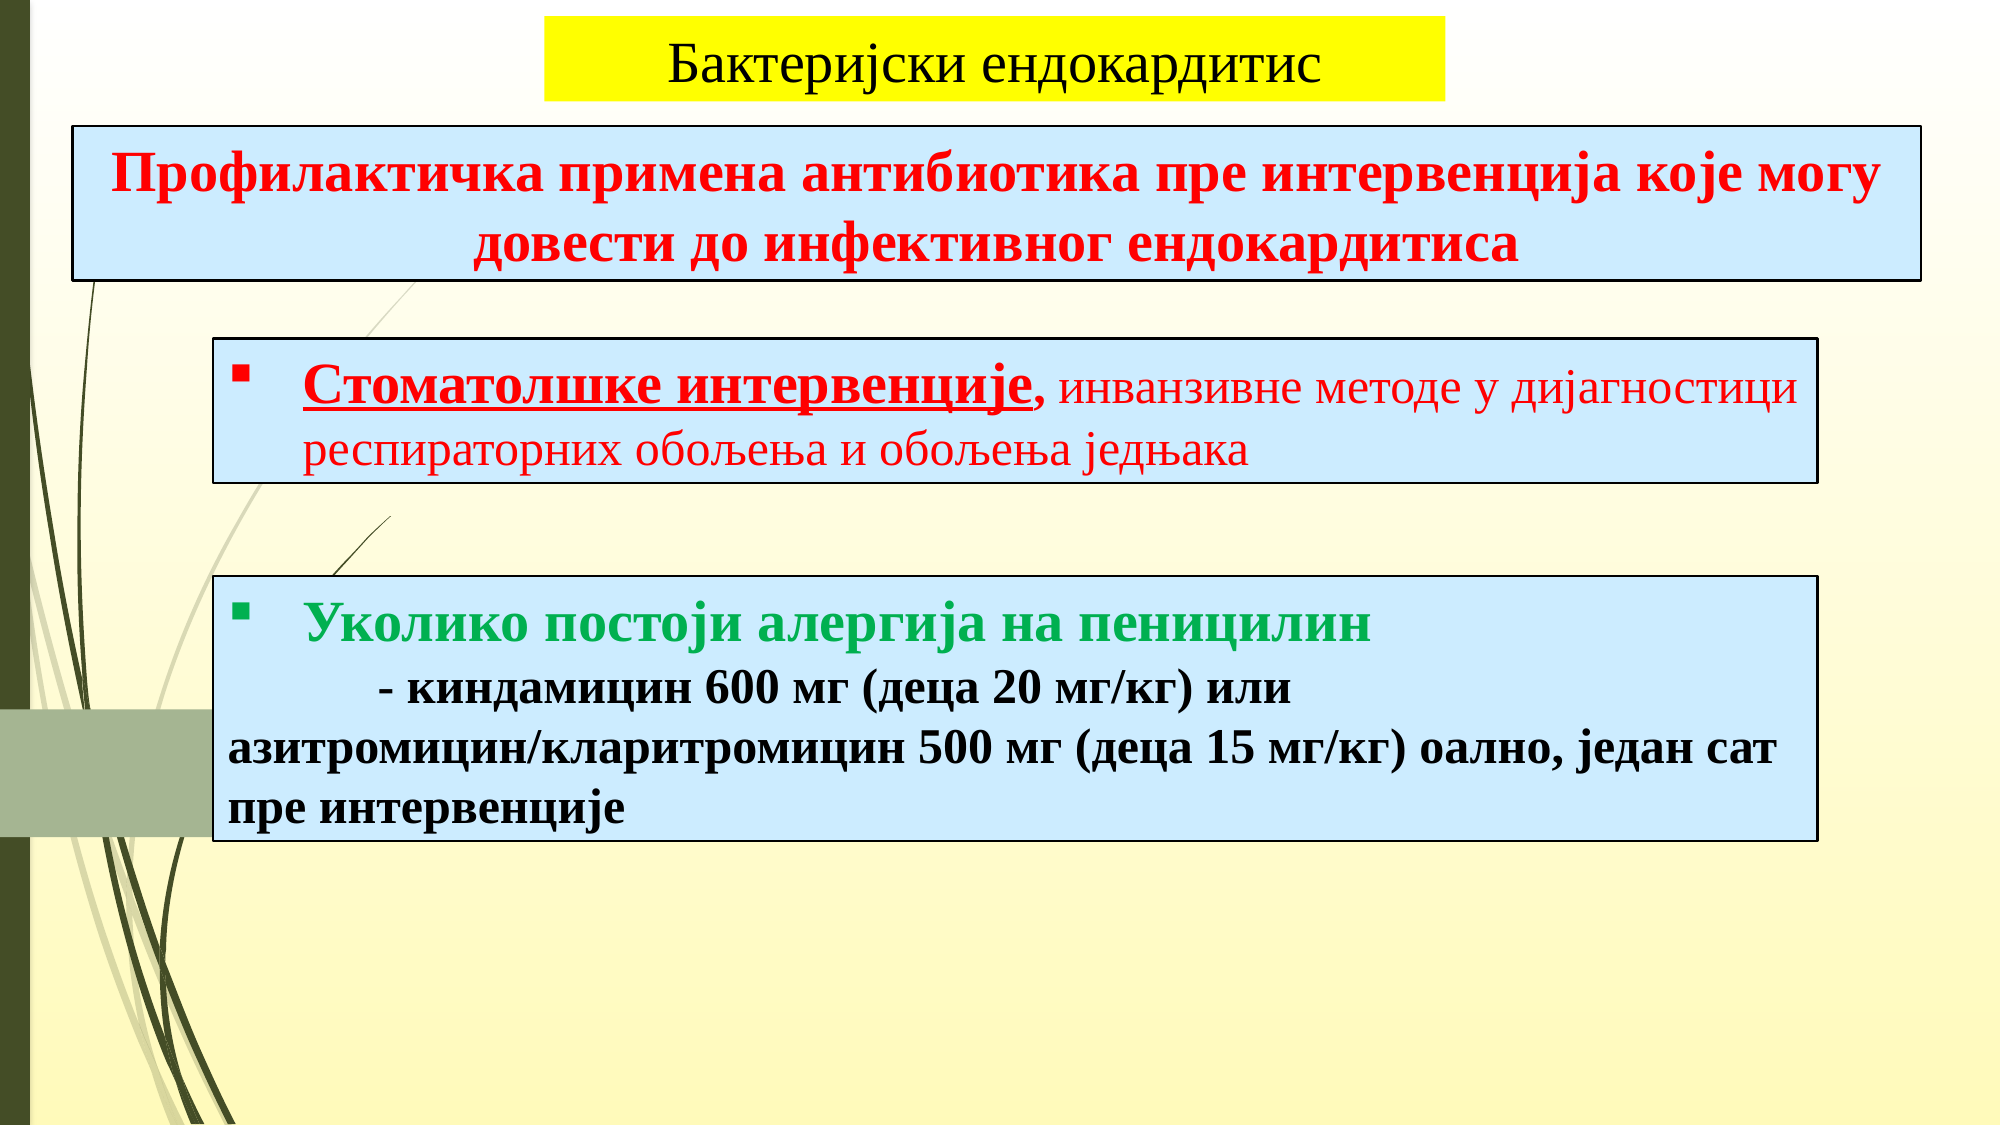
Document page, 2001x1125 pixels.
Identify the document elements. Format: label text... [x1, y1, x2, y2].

title Бактеријски ендокардитис [544, 16, 1446, 102]
text_box Стоматолшке интервенције, инванзивне методе у дијагностици респираторних обољења и обољења једњака [212, 338, 1818, 483]
text_box Профилактичка примена антибиотика пре интервенција које могу довести до инфективног ендокардитиса [72, 126, 1921, 281]
text_box Уколико постоји алергија на пеницилин - киндамицин 600 мг (деца 20 мг/кг) или азитромицин/кларитромицин 500 мг (деца 15 мг/кг) оално, један сат пре интервенције [212, 576, 1818, 841]
